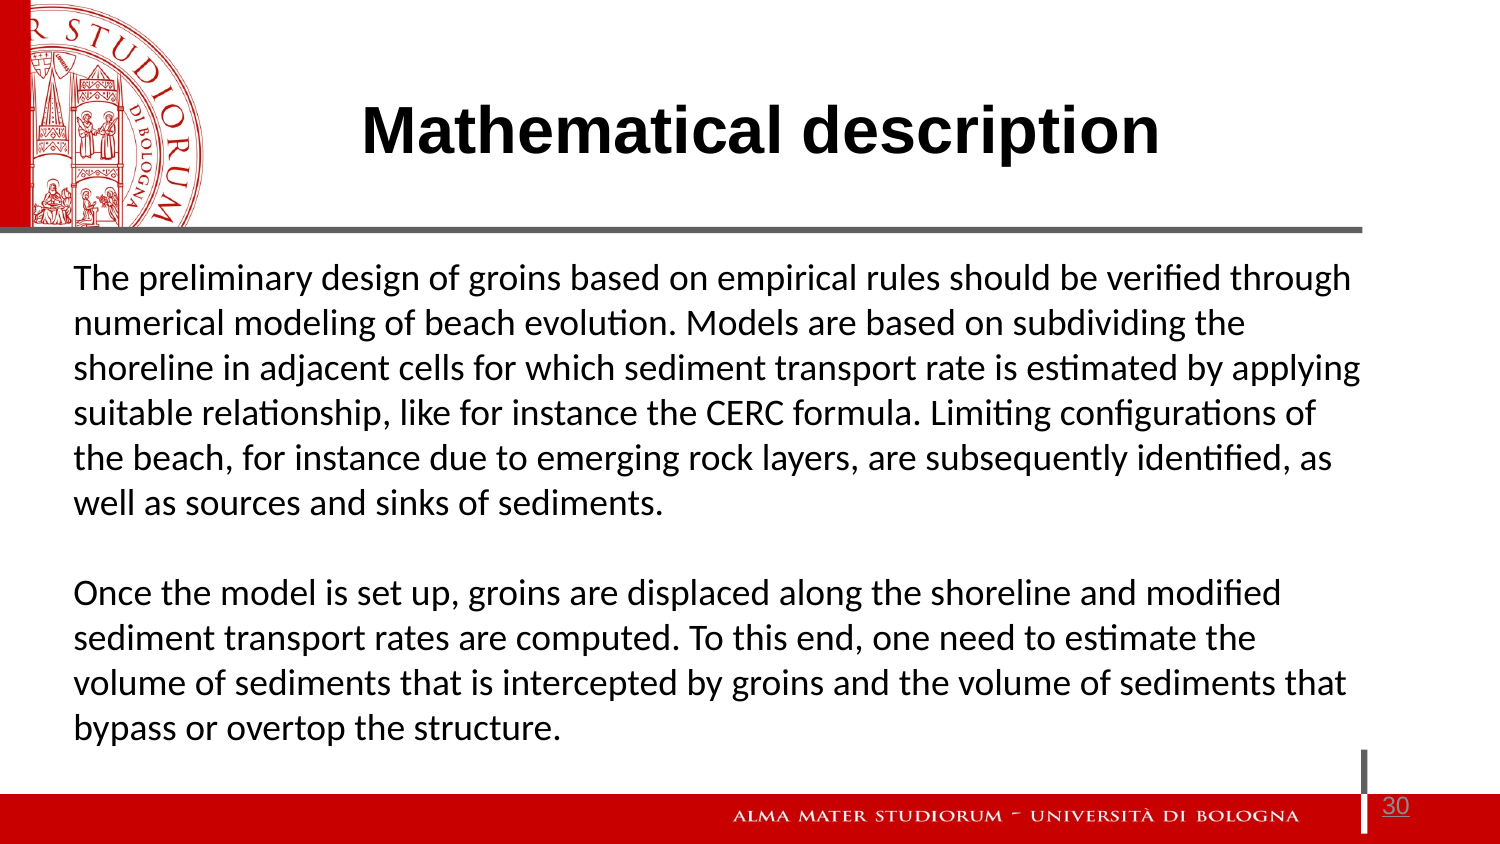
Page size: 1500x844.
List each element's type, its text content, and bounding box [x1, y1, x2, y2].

slide_number 30 [1074, 782, 1425, 827]
picture [0, 794, 1500, 844]
text_box The preliminary design of groins based on empirical rules should be verified through numerical modeling of beach evolution. Models are based on subdividing the shoreline in adjacent cells for which sediment transport rate is estimated by applying suitable relationship, like for instance the CERC formula. Limiting configurations of the beach, for instance due to emerging rock layers, are subsequently identified, as well as sources and sinks of sediments. Once the model is set up, groins are displaced along the shoreline and modified sediment transport rates are computed. To this end, one need to estimate the volume of sediments that is intercepted by groins and the volume of sediments that bypass or overtop the structure. [58, 246, 1383, 756]
text_box Mathematical description [194, 79, 1329, 174]
picture [31, 0, 211, 226]
